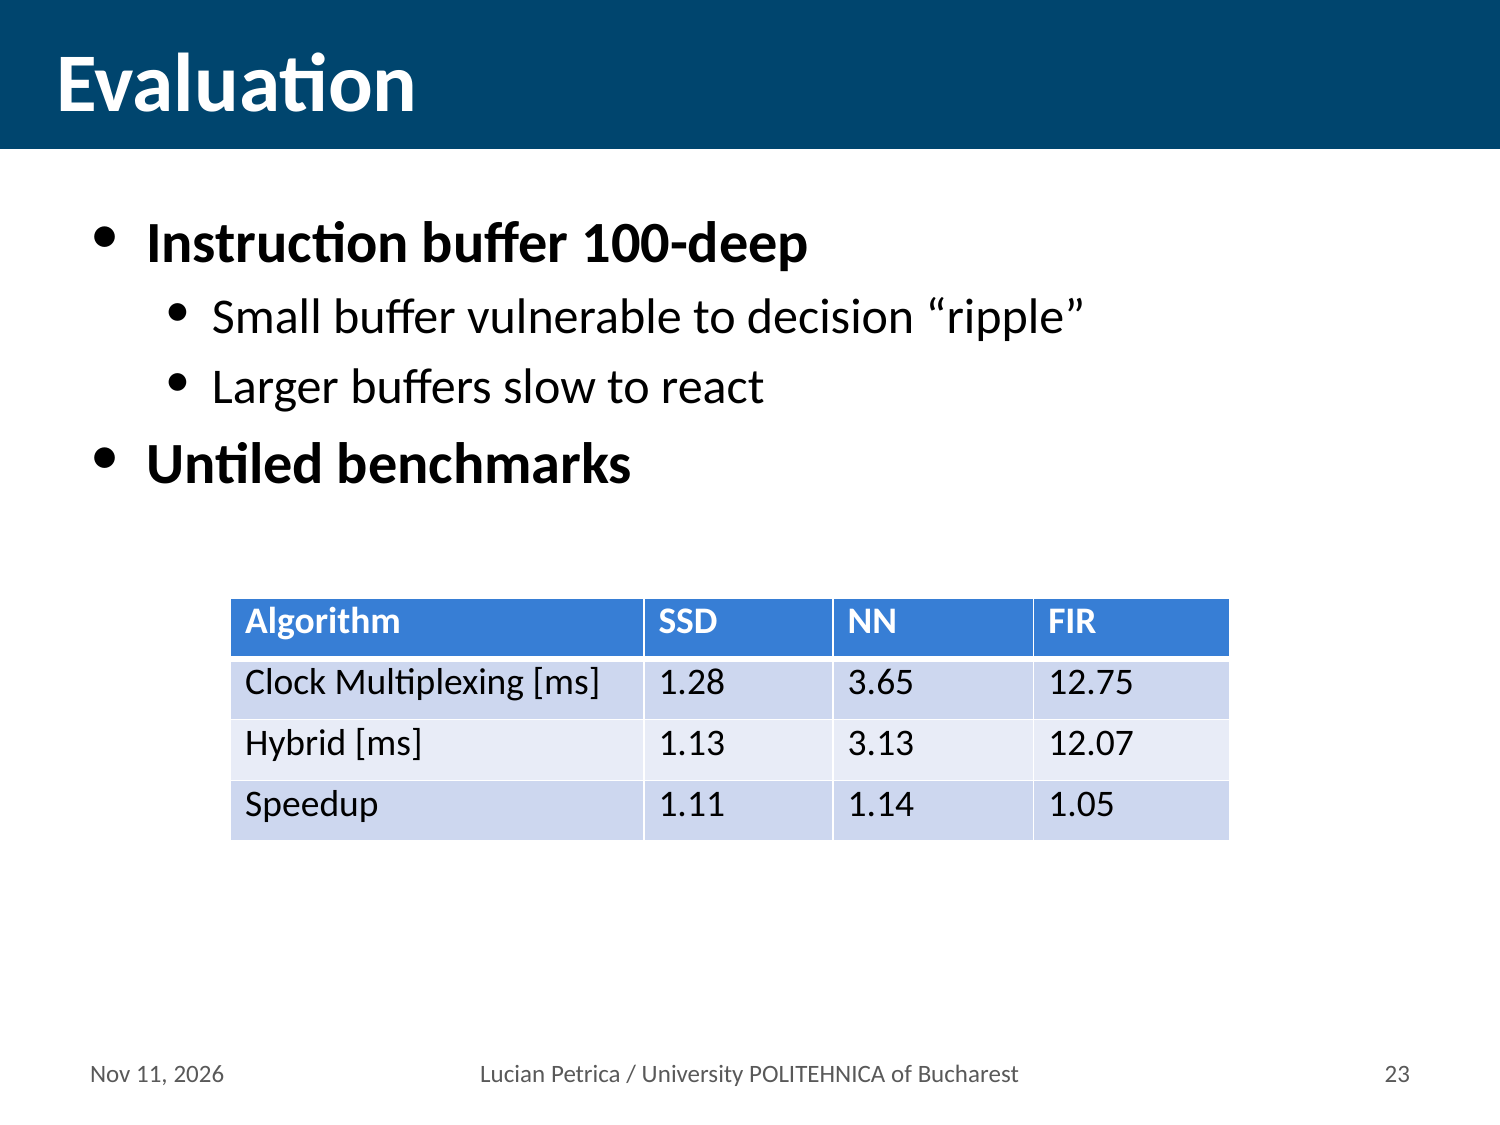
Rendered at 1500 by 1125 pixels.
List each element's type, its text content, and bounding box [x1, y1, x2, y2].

list Instruction buffer 100-deep Small buffer vulnerable to decision “ripple” Larger buffers slow to react Untiled benchmarks [75, 196, 1425, 516]
table_cell Clock Multiplexing [ms] [231, 662, 643, 719]
table_cell 3.65 [834, 662, 1033, 719]
table_header NN [834, 599, 1033, 656]
footer Lucian Petrica / University POLITEHNICA of Bucharest [277, 1042, 1223, 1103]
table_cell 1.11 [645, 781, 832, 840]
table_cell 1.13 [645, 720, 832, 780]
table_cell 1.14 [834, 781, 1033, 840]
slide_number 11-Mar-15 [75, 1042, 254, 1103]
table_cell 12.07 [1034, 720, 1229, 780]
title Evaluation [41, 15, 1459, 142]
table_cell Speedup [231, 781, 643, 840]
slide_number 22 [1246, 1042, 1425, 1103]
table_header SSD [645, 599, 832, 656]
table_cell 1.28 [645, 662, 832, 719]
table_header FIR [1034, 599, 1229, 656]
table_cell 1.05 [1034, 781, 1229, 840]
table_cell 12.75 [1034, 662, 1229, 719]
table_cell 3.13 [834, 720, 1033, 780]
table_header Algorithm [231, 599, 643, 656]
table_cell Hybrid [ms] [231, 720, 643, 780]
